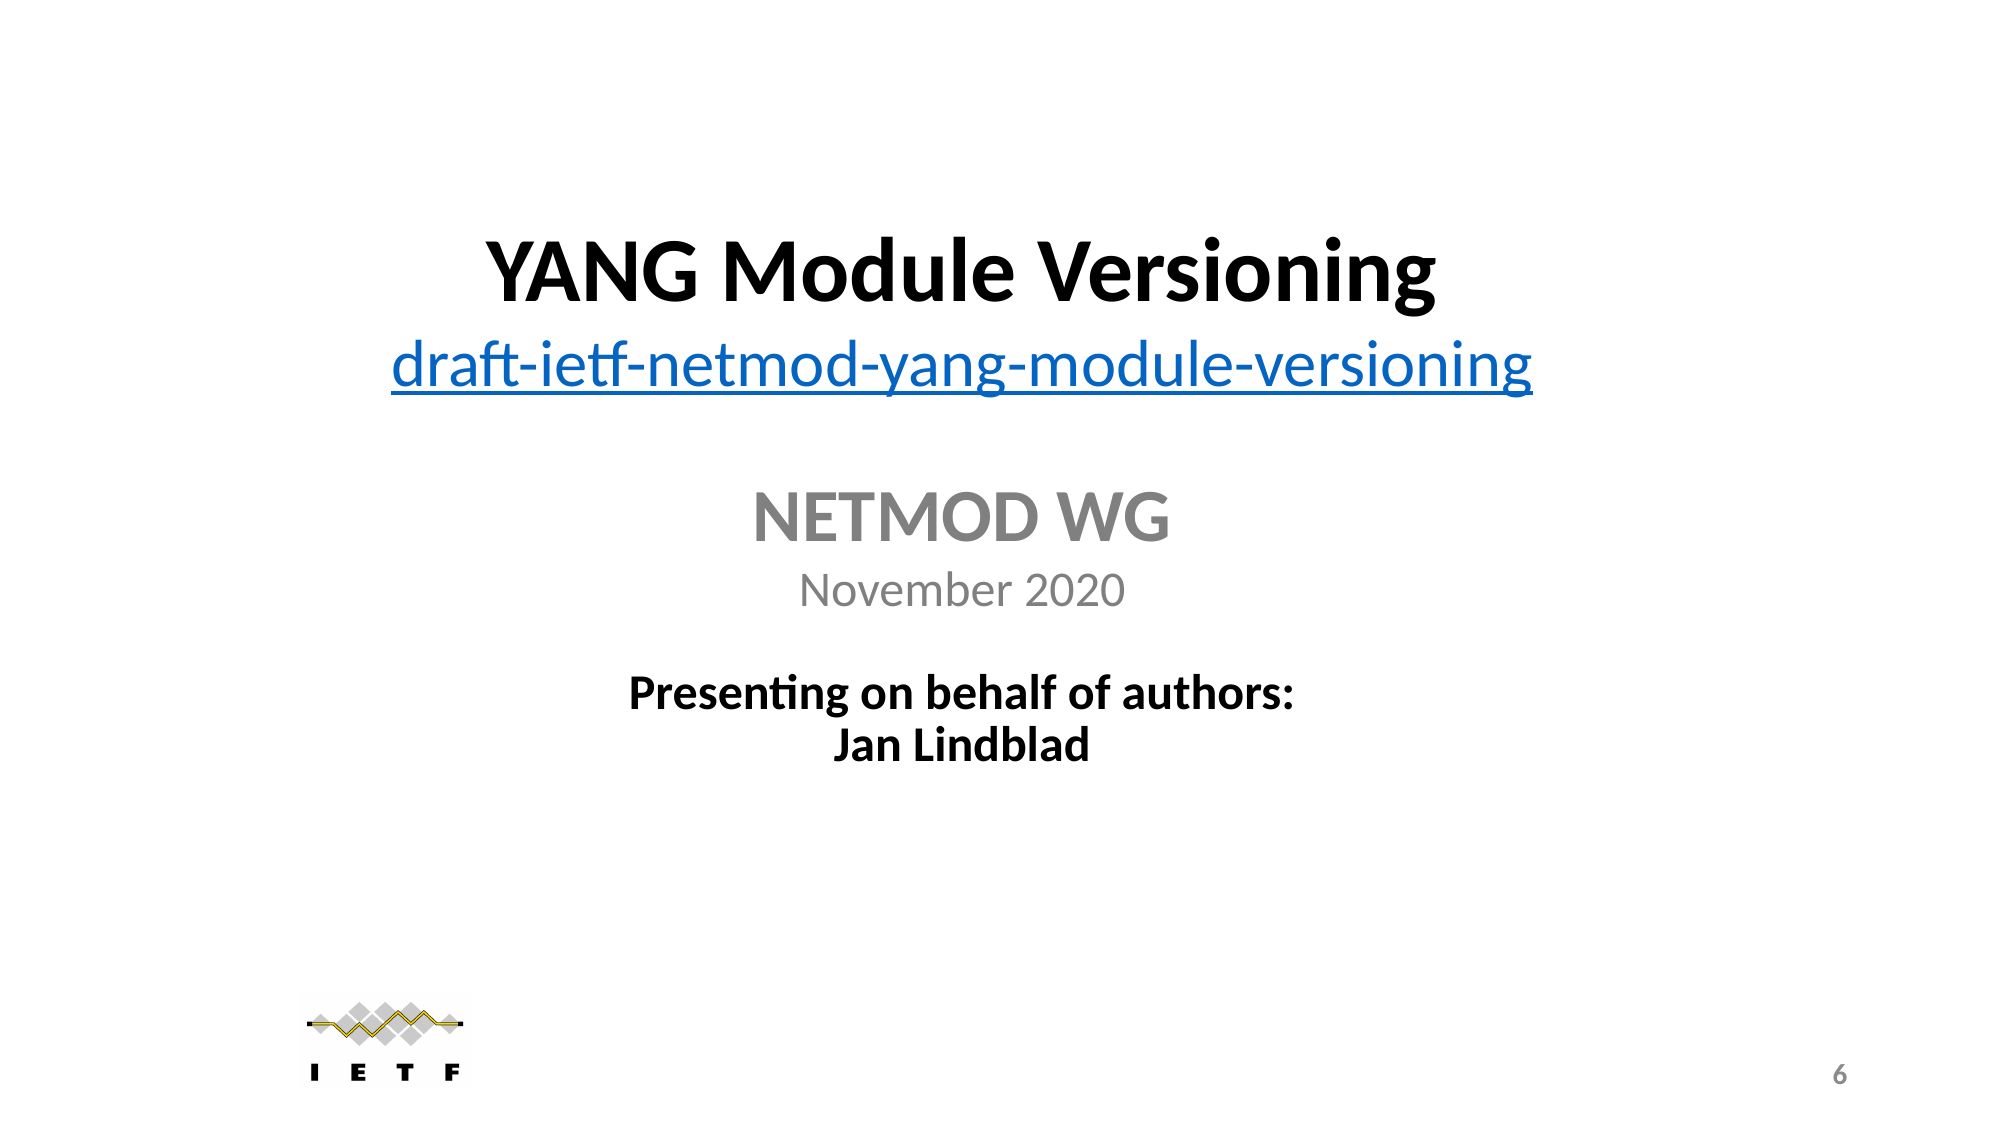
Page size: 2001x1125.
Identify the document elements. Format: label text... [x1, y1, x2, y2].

slide_number 6 [1412, 1042, 1863, 1103]
text_box YANG Module Versioning draft-ietf-netmod-yang-module-versioning NETMOD WG November 2020 Presenting on behalf of authors: Jan Lindblad [61, 209, 1863, 419]
picture [298, 991, 472, 1088]
